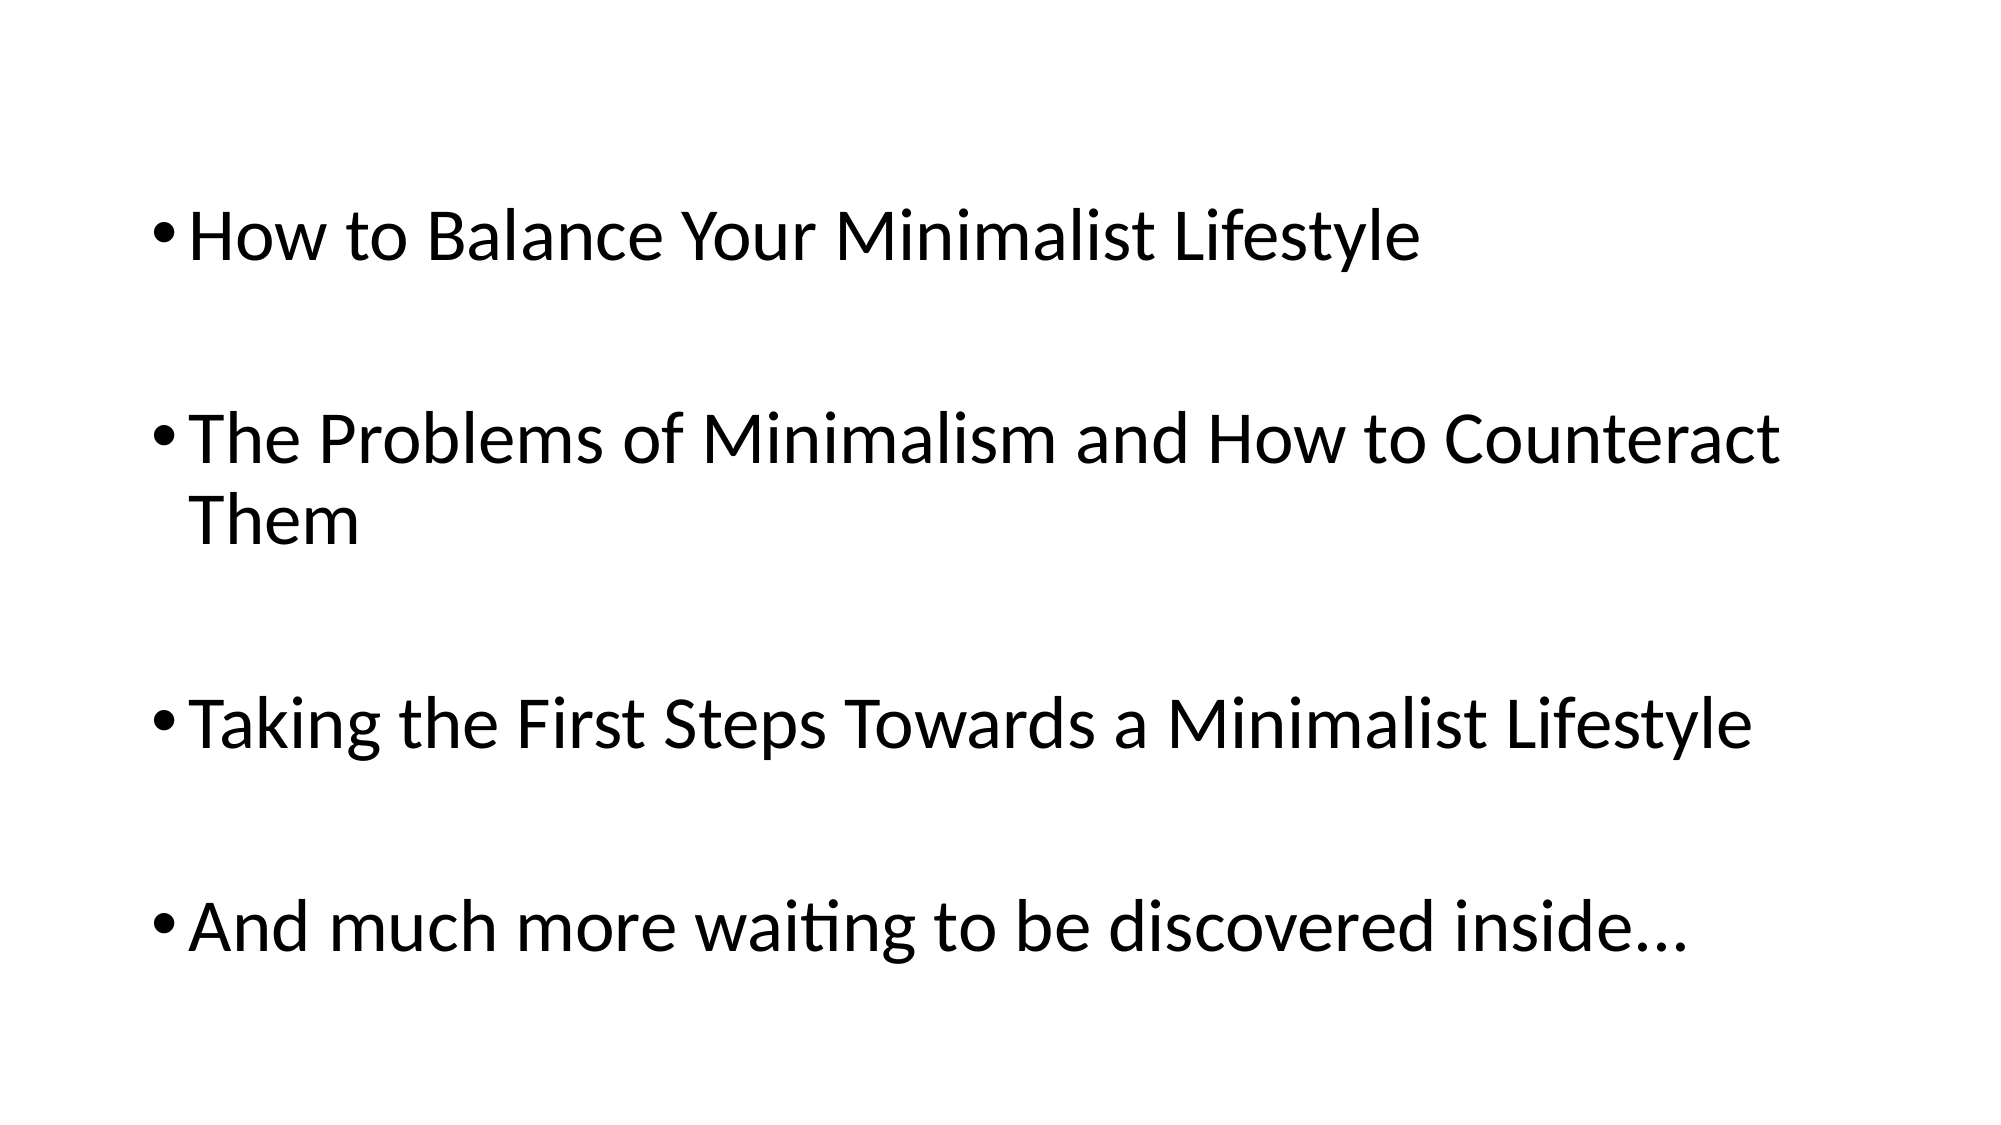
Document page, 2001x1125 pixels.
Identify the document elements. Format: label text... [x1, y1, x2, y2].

list How to Balance Your Minimalist Lifestyle The Problems of Minimalism and How to Counteract Them Taking the First Steps Towards a Minimalist Lifestyle And much more waiting to be discovered inside... [136, 76, 1862, 647]
